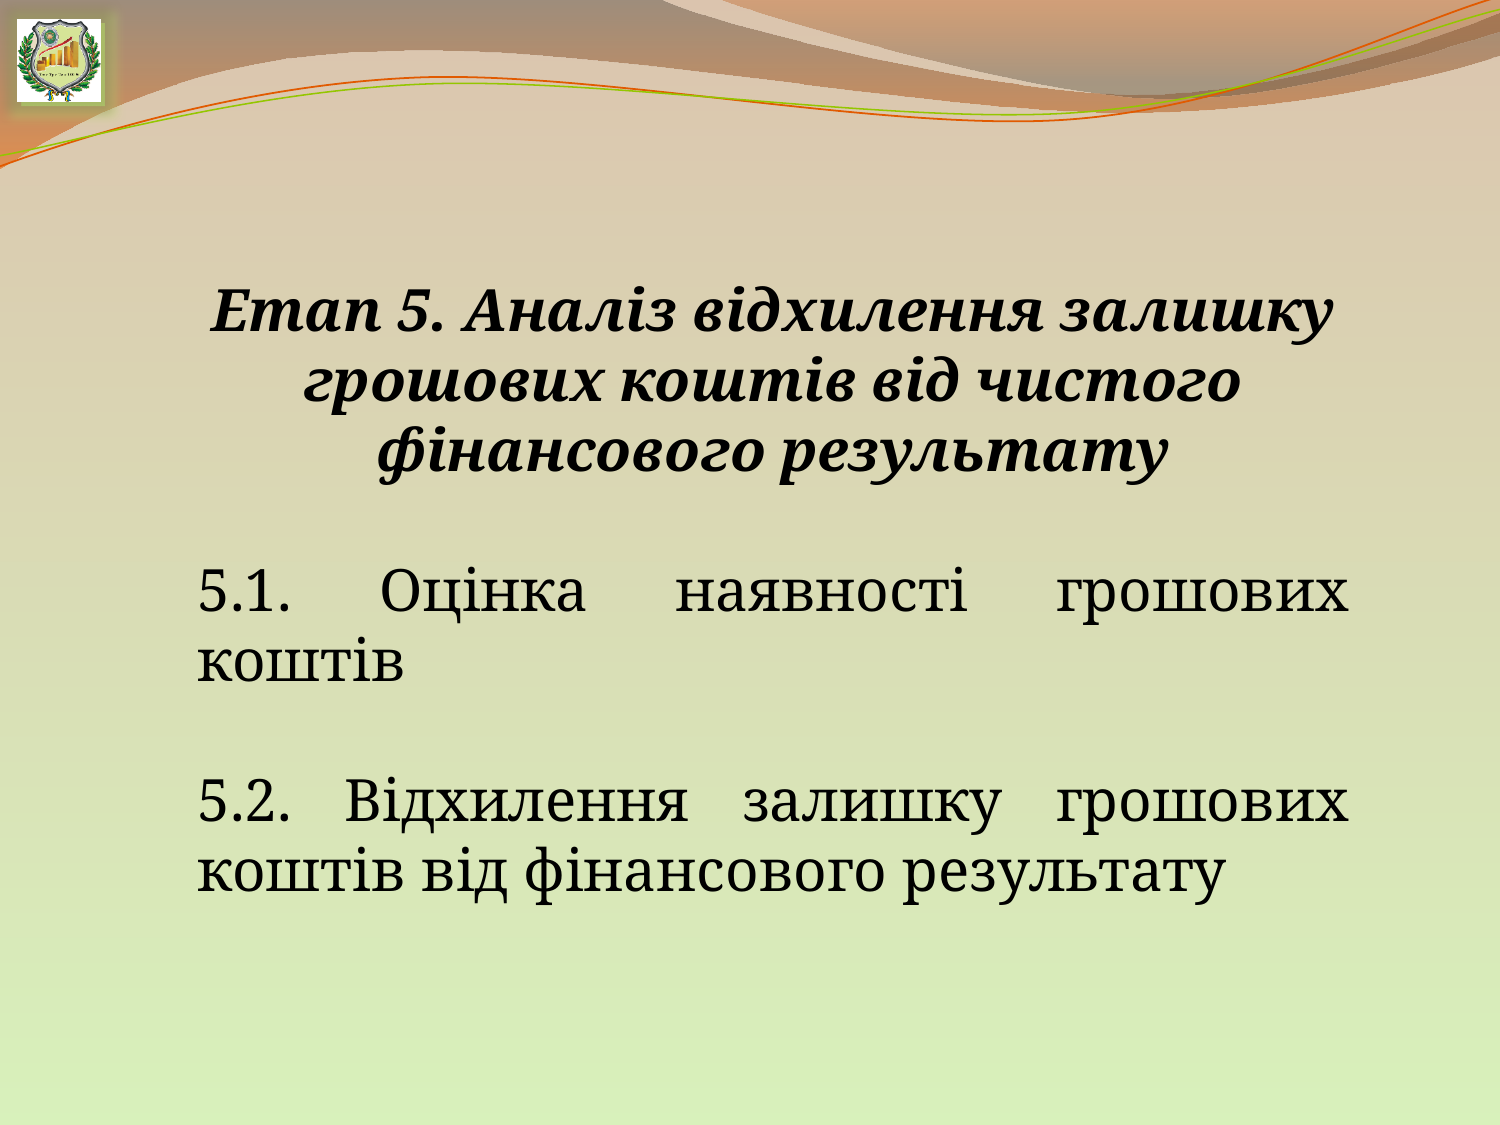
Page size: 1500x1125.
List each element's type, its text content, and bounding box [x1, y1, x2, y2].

picture [17, 18, 101, 102]
text_box Етап 5. Аналіз відхилення залишку грошових коштів від чистого фінансового результату 5.1. Оцінка наявності грошових коштів 5.2. Відхилення залишку грошових коштів від фінансового результату [182, 265, 1365, 910]
